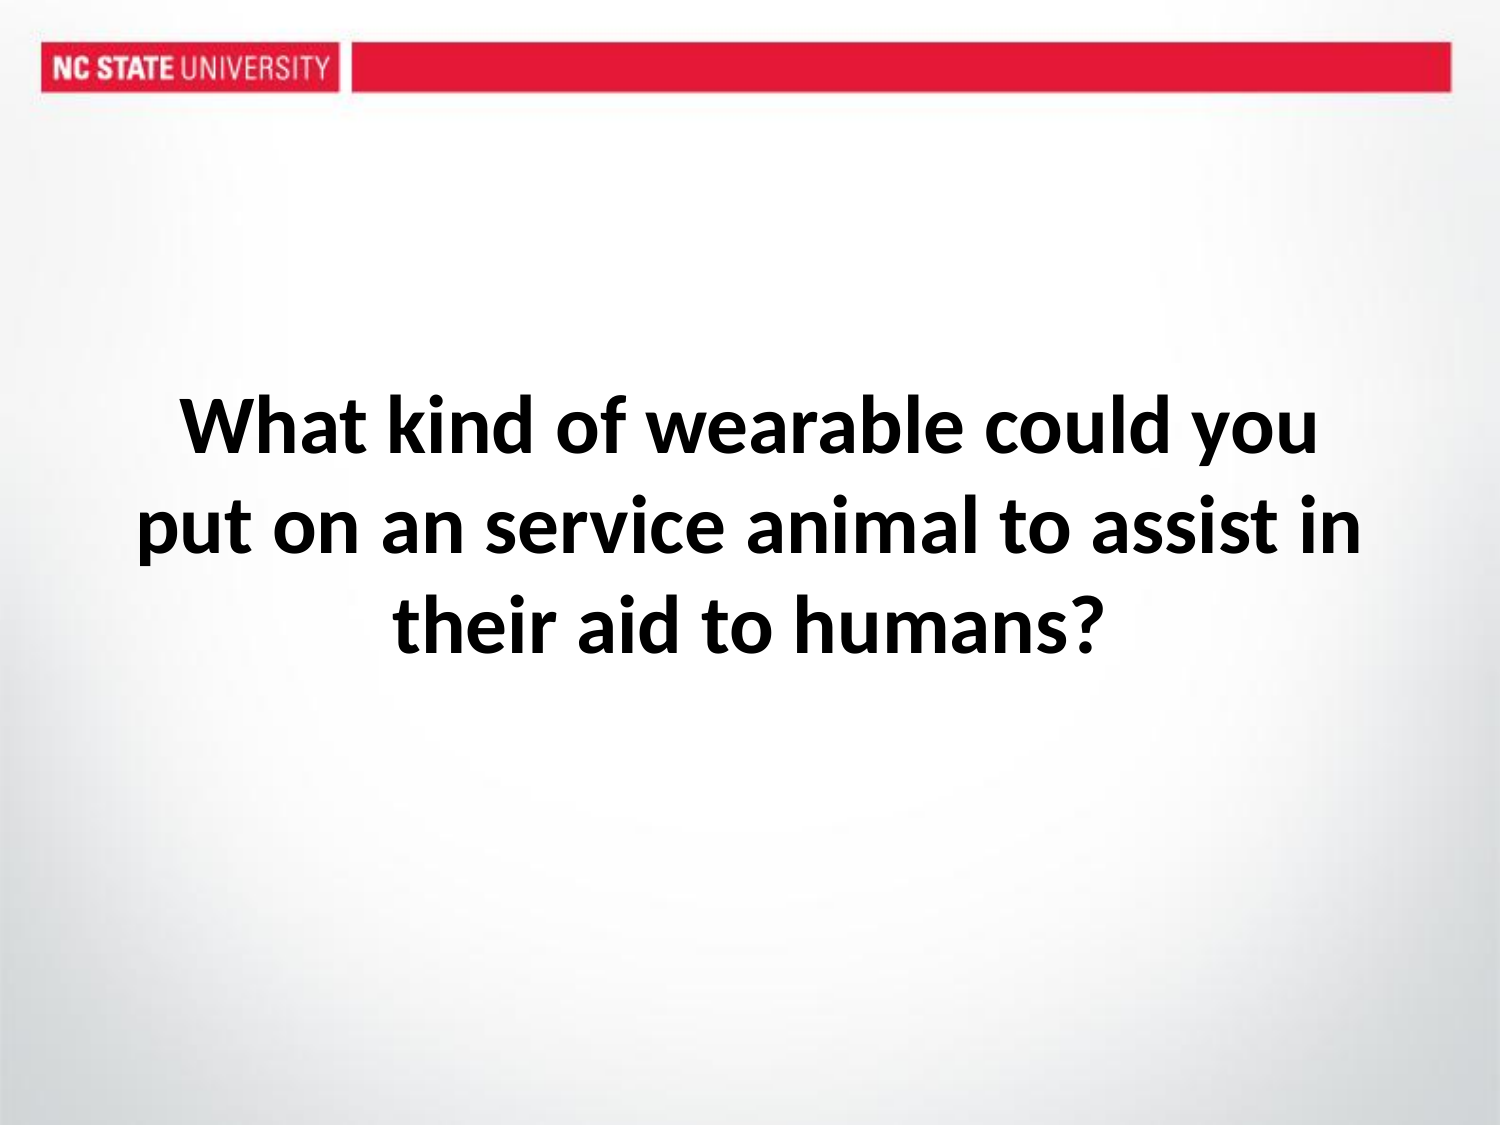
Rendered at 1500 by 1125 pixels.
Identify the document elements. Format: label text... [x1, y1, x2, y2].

text_box What kind of wearable could you put on an service animal to assist in their aid to humans? [99, 362, 1400, 681]
picture [0, 0, 1500, 1125]
